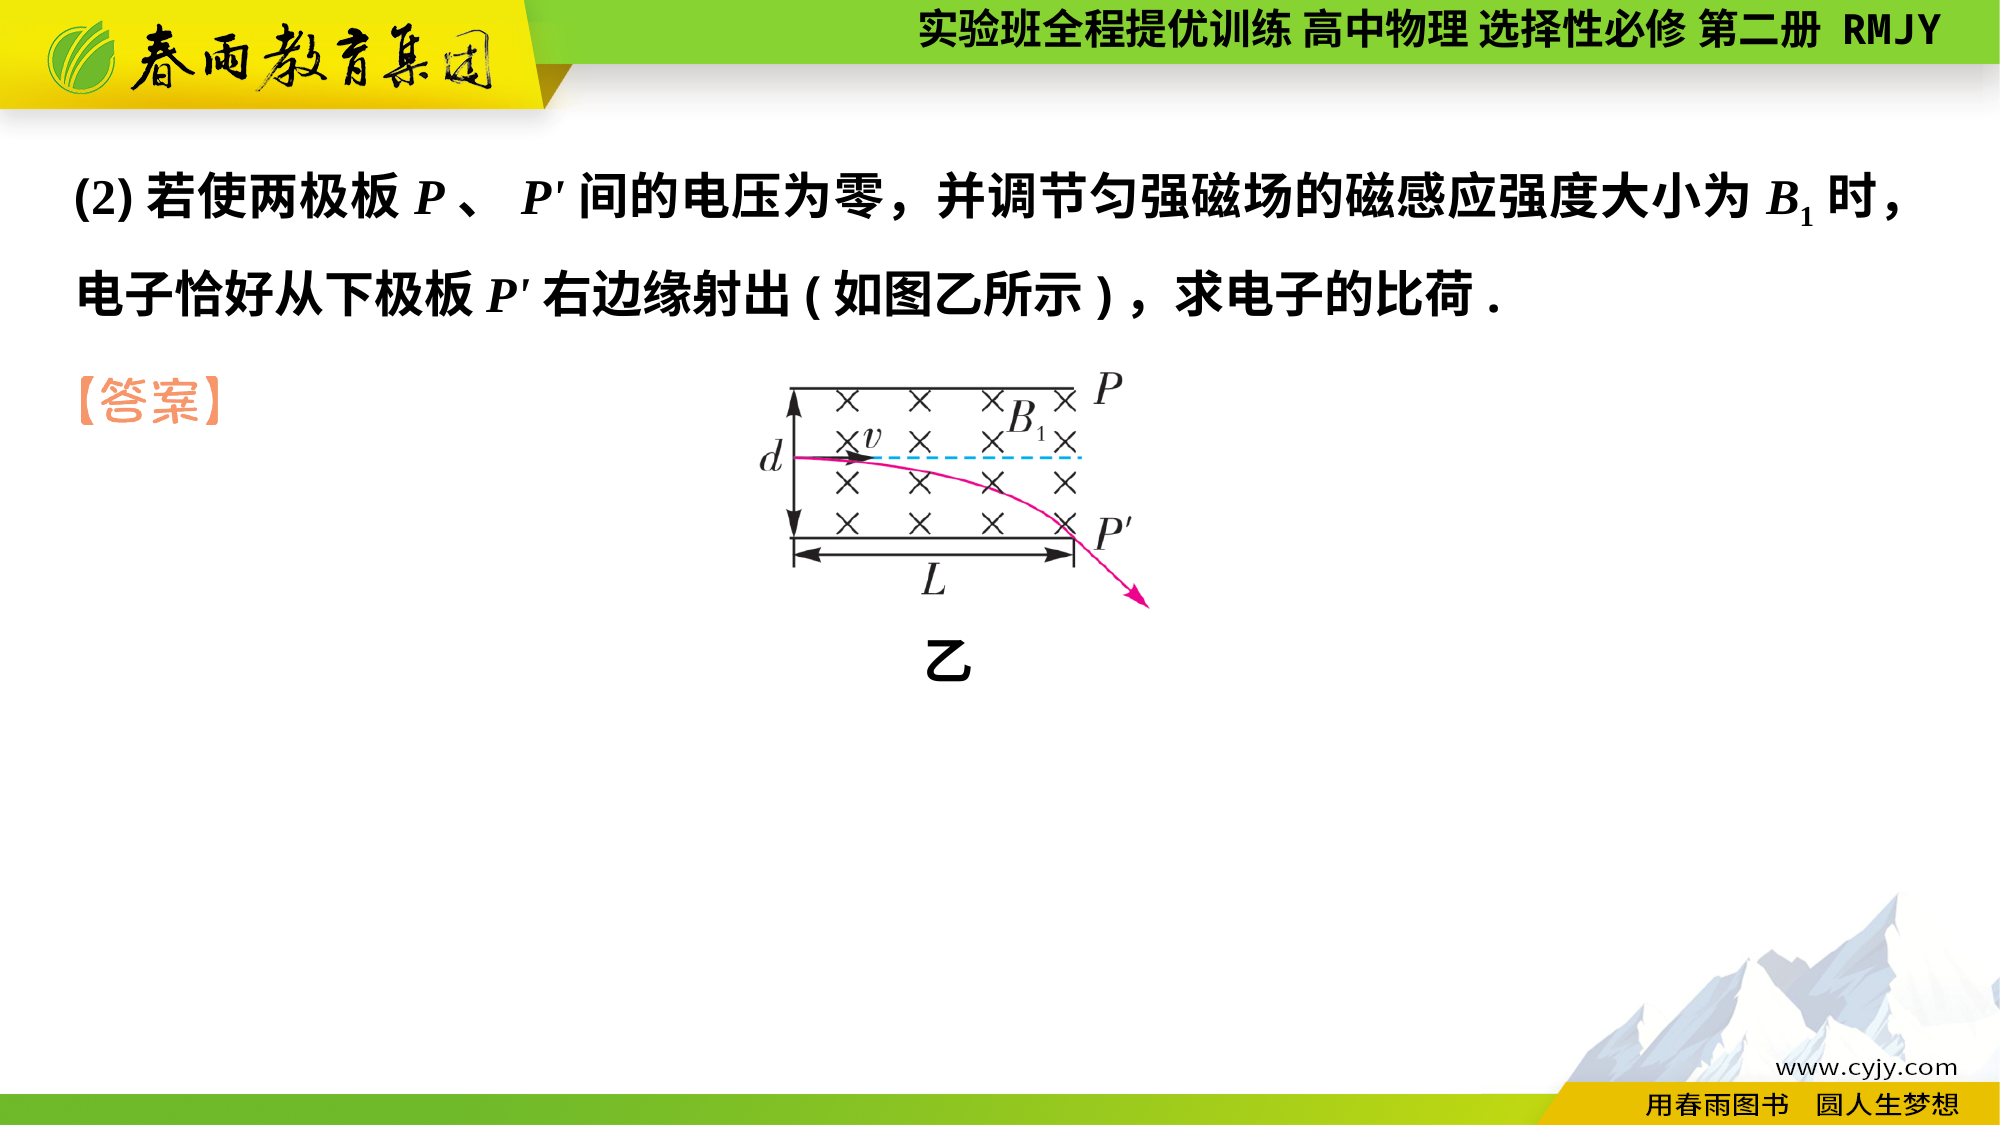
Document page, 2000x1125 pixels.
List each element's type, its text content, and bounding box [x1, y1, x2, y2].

picture [0, 0, 2000, 1125]
text_box 乙 [908, 620, 1011, 697]
